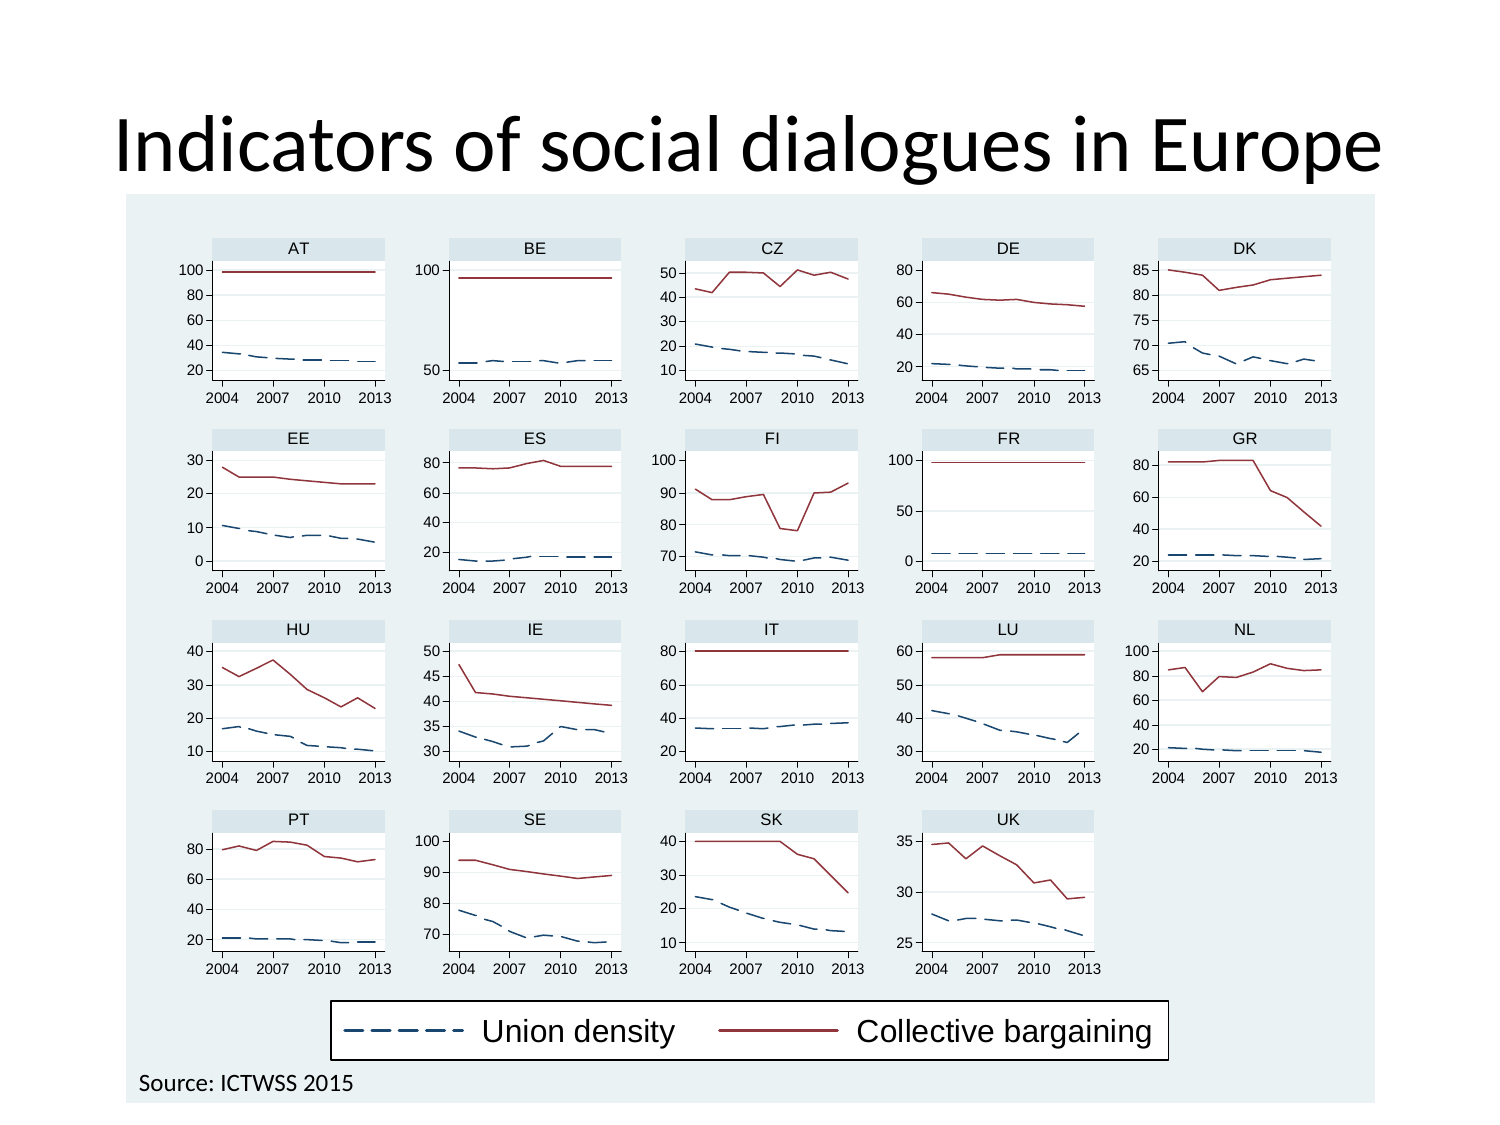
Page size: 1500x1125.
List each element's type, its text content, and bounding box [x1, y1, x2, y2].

title Indicators of social dialogues in Europe [75, 45, 1425, 233]
picture [115, 184, 1385, 1114]
